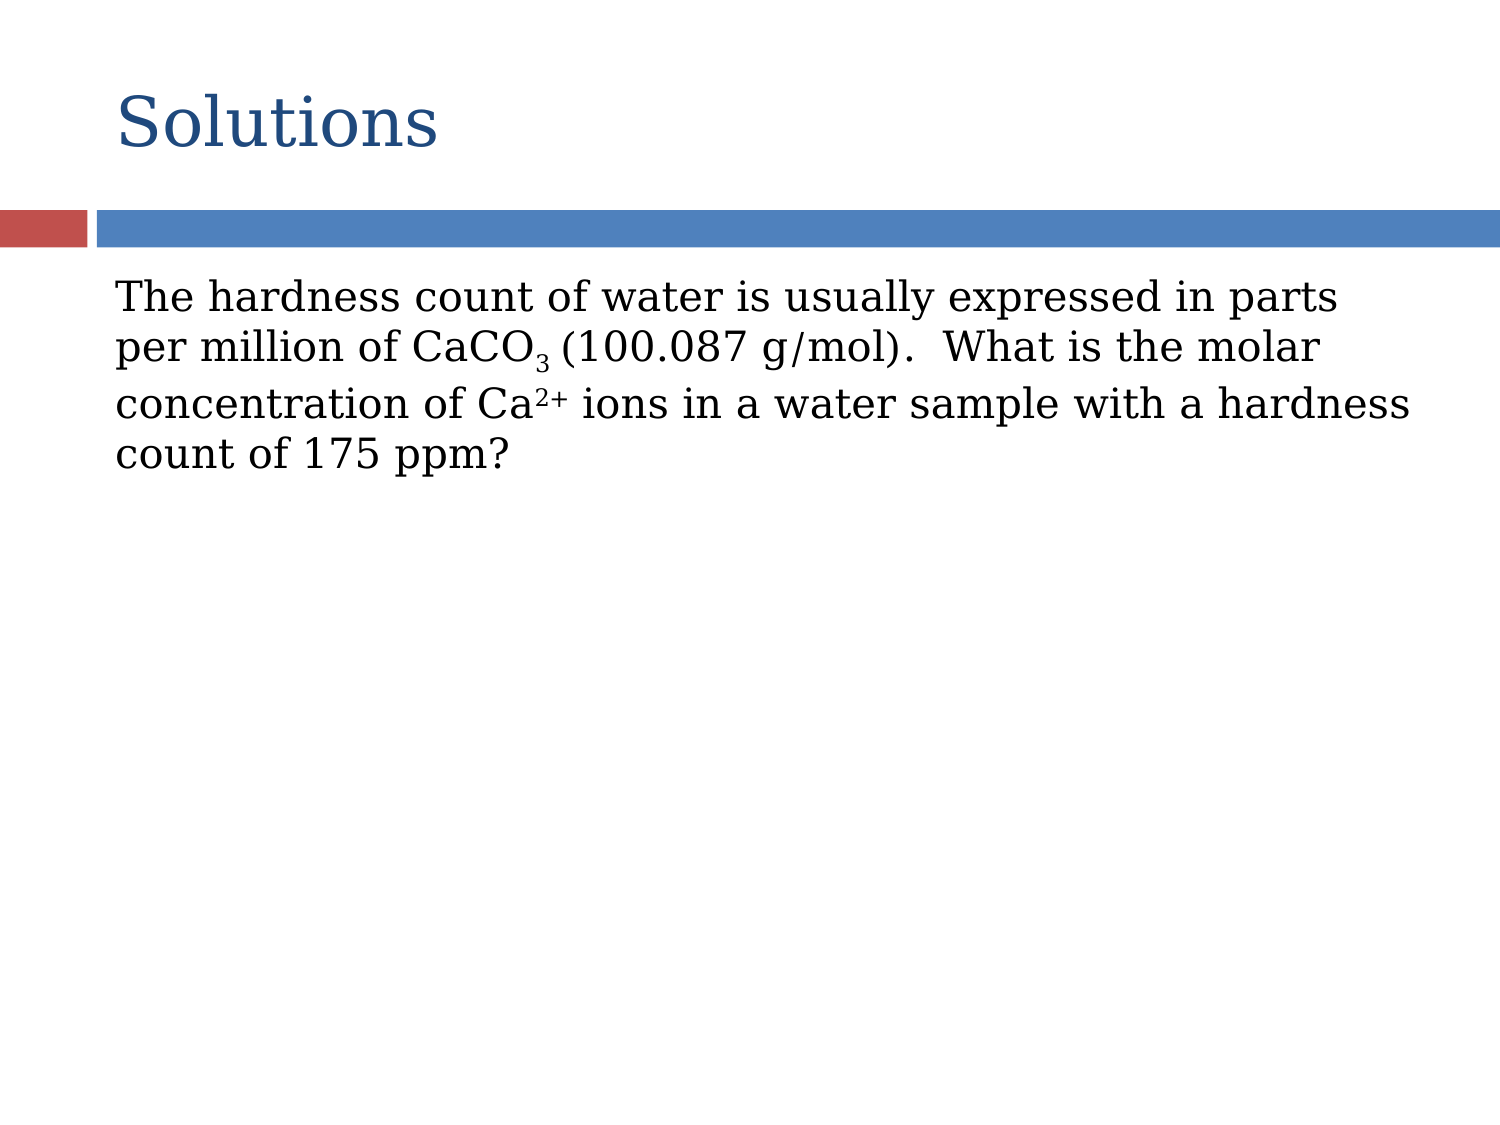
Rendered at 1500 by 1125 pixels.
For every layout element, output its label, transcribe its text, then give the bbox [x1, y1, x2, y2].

title Solutions [100, 37, 1438, 200]
list The hardness count of water is usually expressed in parts per million of CaCO3 (100.087 g/mol). What is the molar concentration of Ca2+ ions in a water sample with a hardness count of 175 ppm? [100, 262, 1438, 1000]
